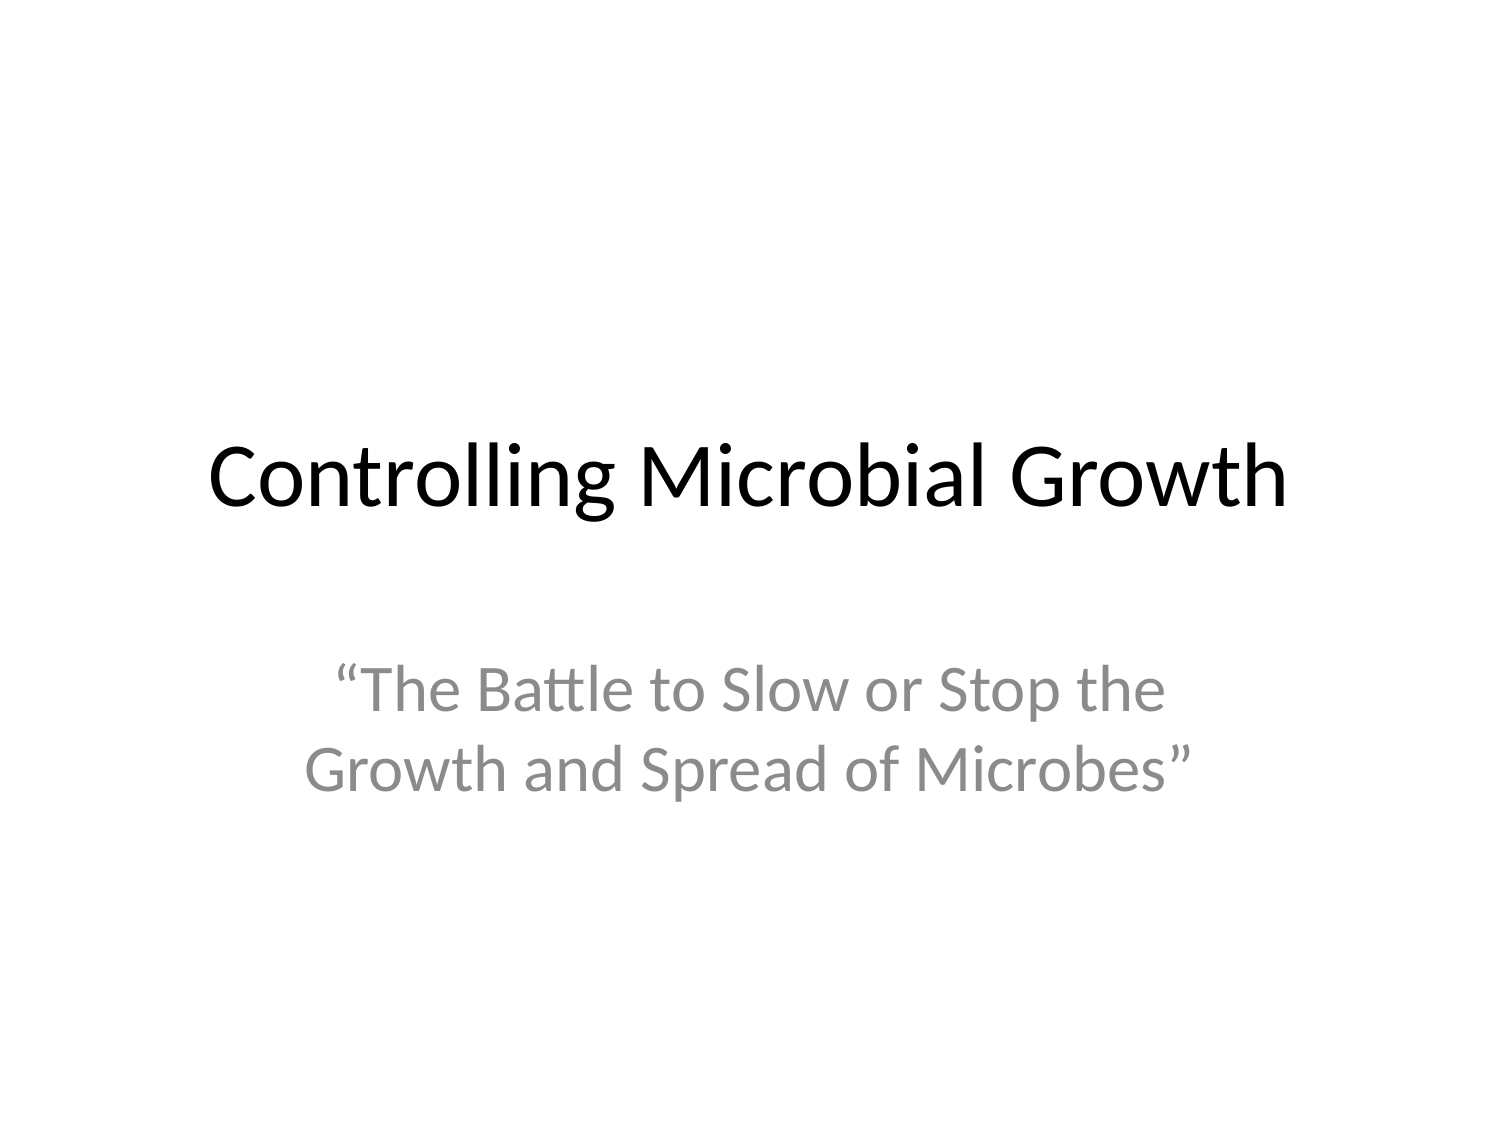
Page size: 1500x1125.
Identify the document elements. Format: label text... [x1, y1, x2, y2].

title Controlling Microbial Growth [112, 349, 1388, 591]
subtitle “The Battle to Slow or Stop the Growth and Spread of Microbes” [225, 637, 1275, 925]
